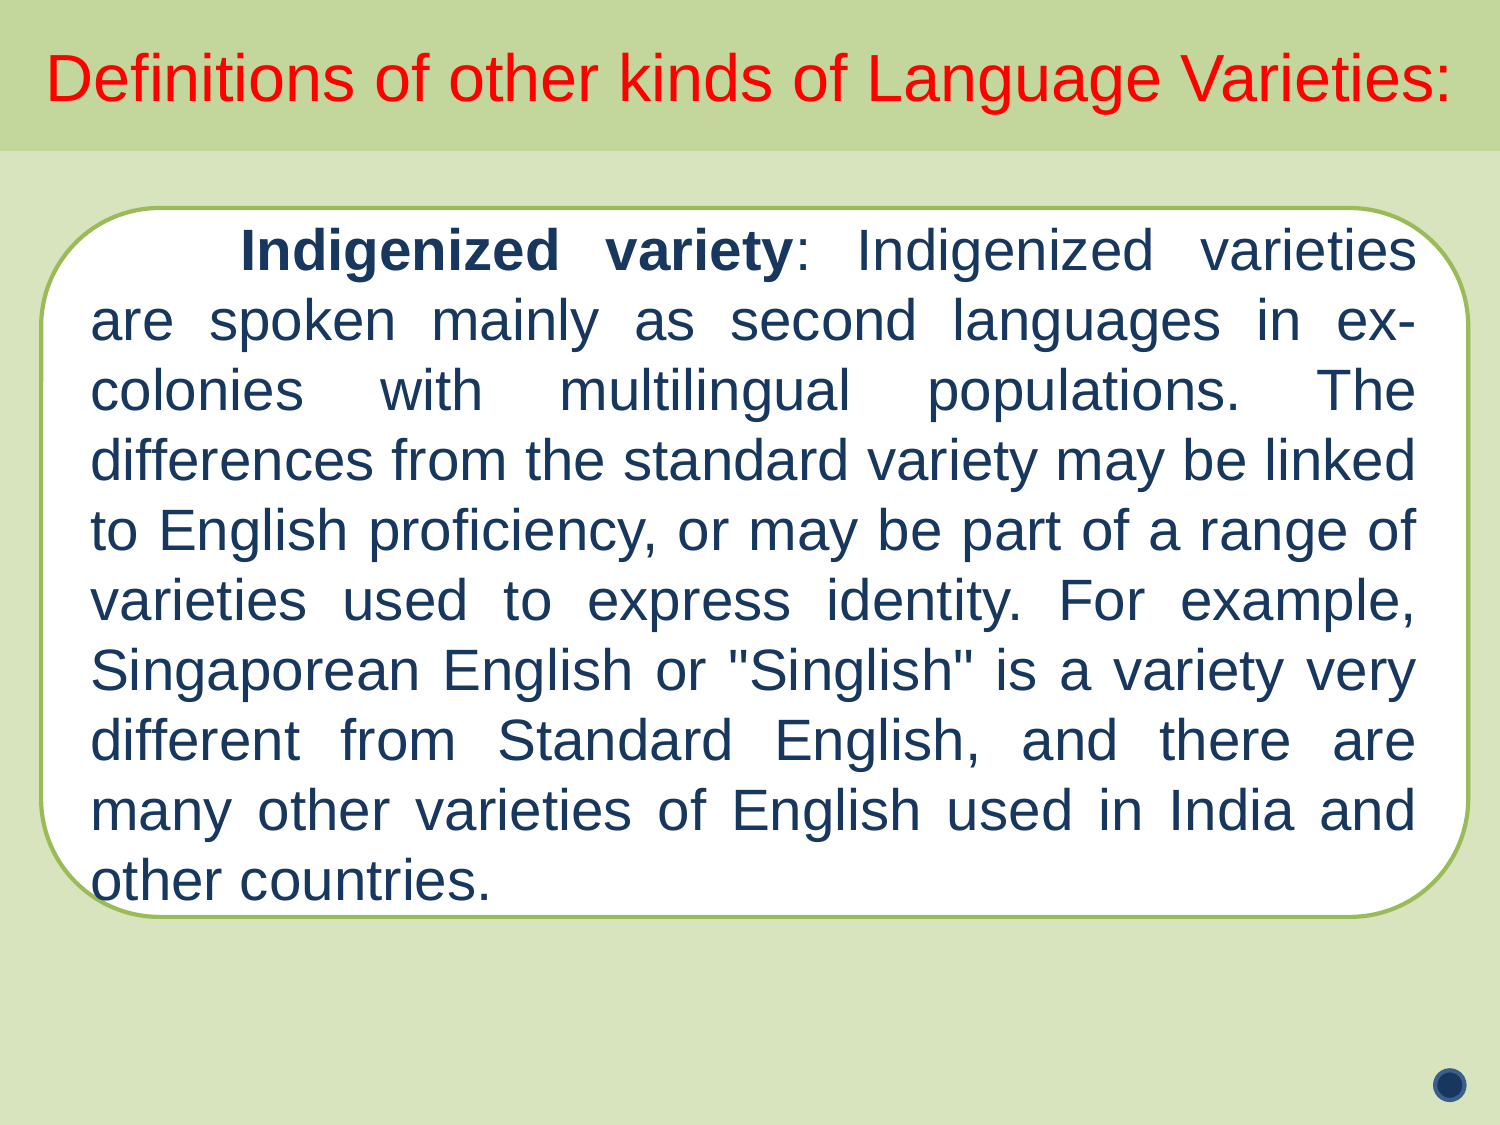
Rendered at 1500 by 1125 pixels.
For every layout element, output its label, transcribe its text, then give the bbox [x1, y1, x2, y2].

text_box Indigenized variety: Indigenized varieties are spoken mainly as second languages in ex-colonies with multilingual populations. The differences from the standard variety may be linked to English proficiency, or may be part of a range of varieties used to express identity. For example, Singaporean English or "Singlish" is a variety very different from Standard English, and there are many other varieties of English used in India and other countries. [39, 205, 1471, 919]
text_box [1433, 1068, 1467, 1103]
text_box Definitions of other kinds of Language Varieties: [0, 0, 1500, 151]
